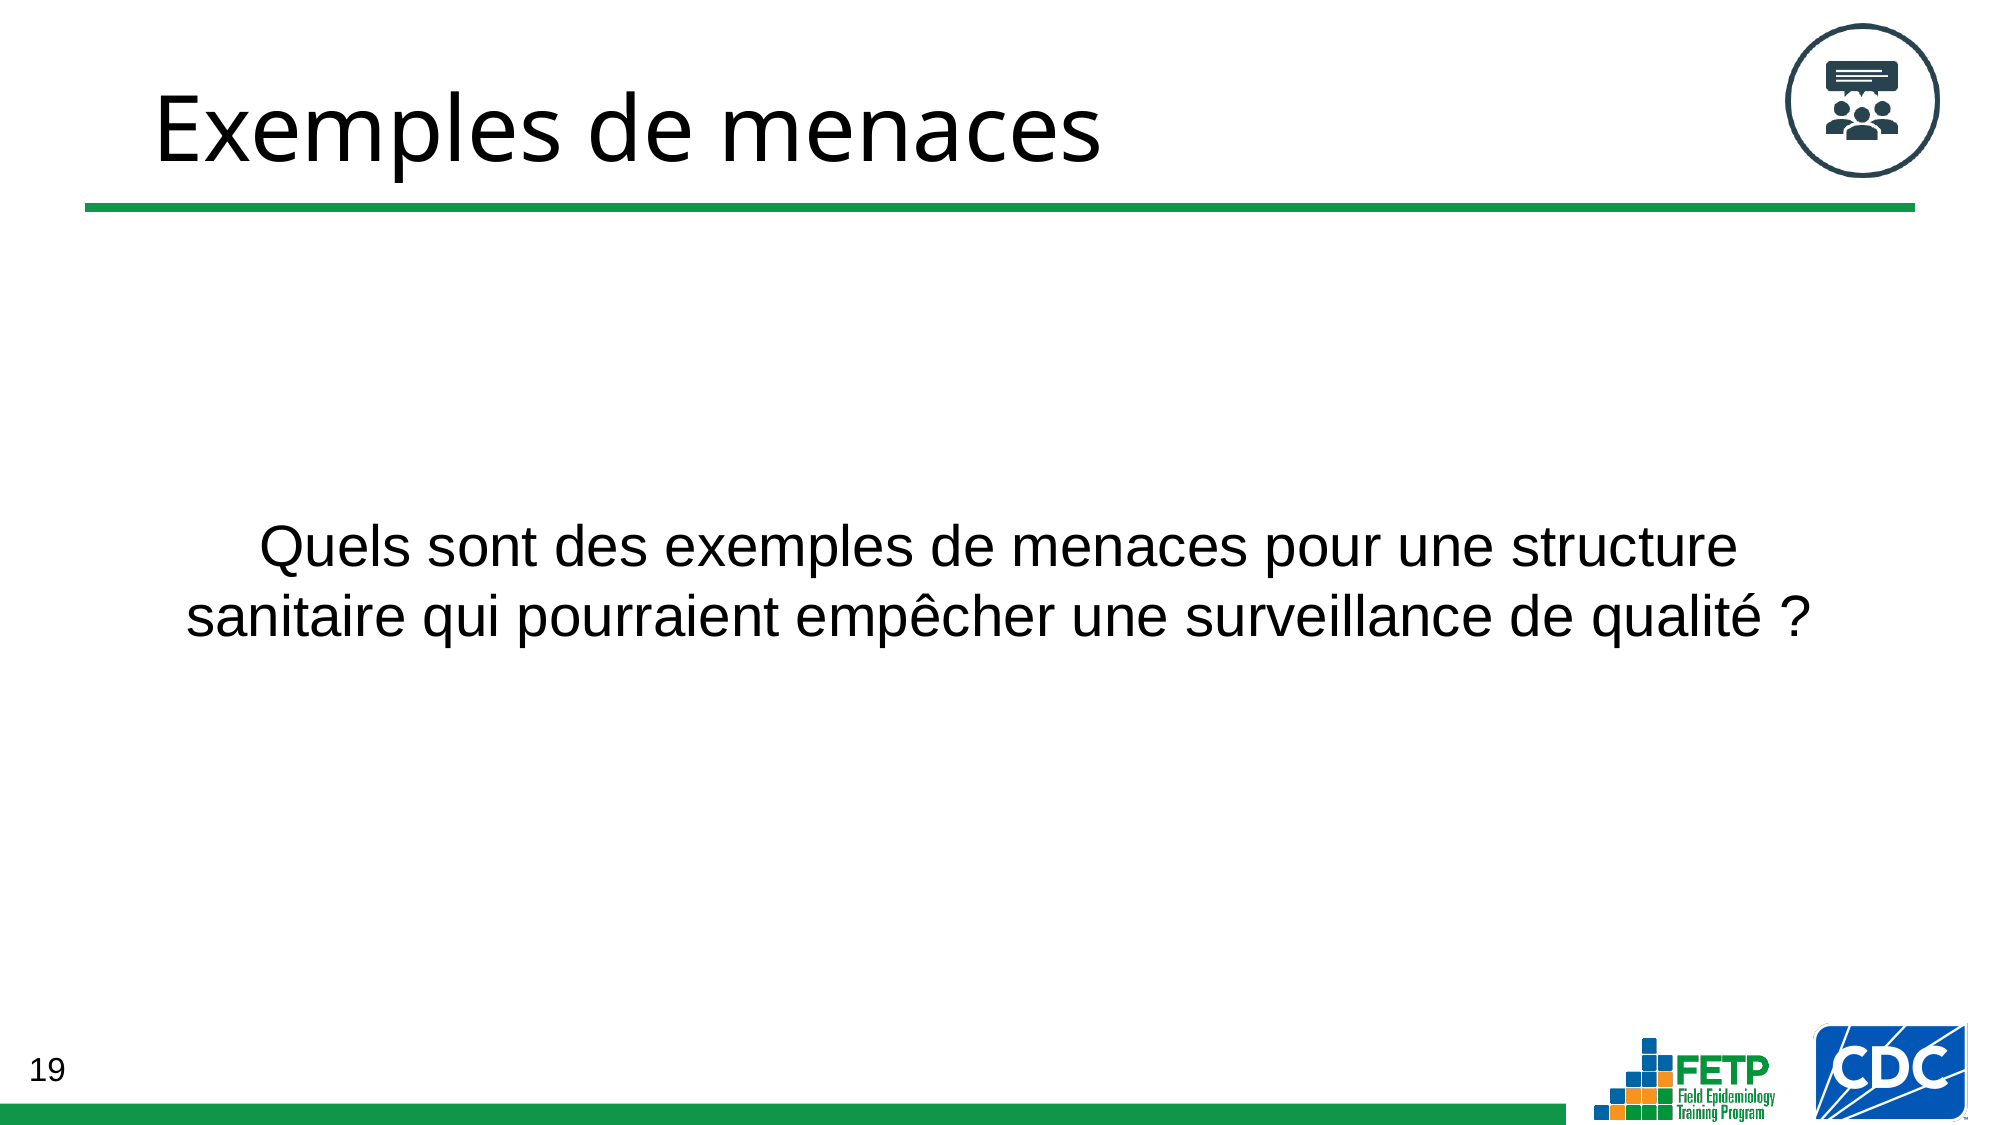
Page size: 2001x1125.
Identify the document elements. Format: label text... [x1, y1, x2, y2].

title Exemples de menaces [137, 75, 1738, 207]
picture [1813, 1023, 1968, 1122]
picture [1594, 1038, 1775, 1122]
picture [1785, 23, 1940, 178]
list Quels sont des exemples de menaces pour une structure sanitaire qui pourraient empêcher une surveillance de qualité ? [137, 242, 1863, 914]
